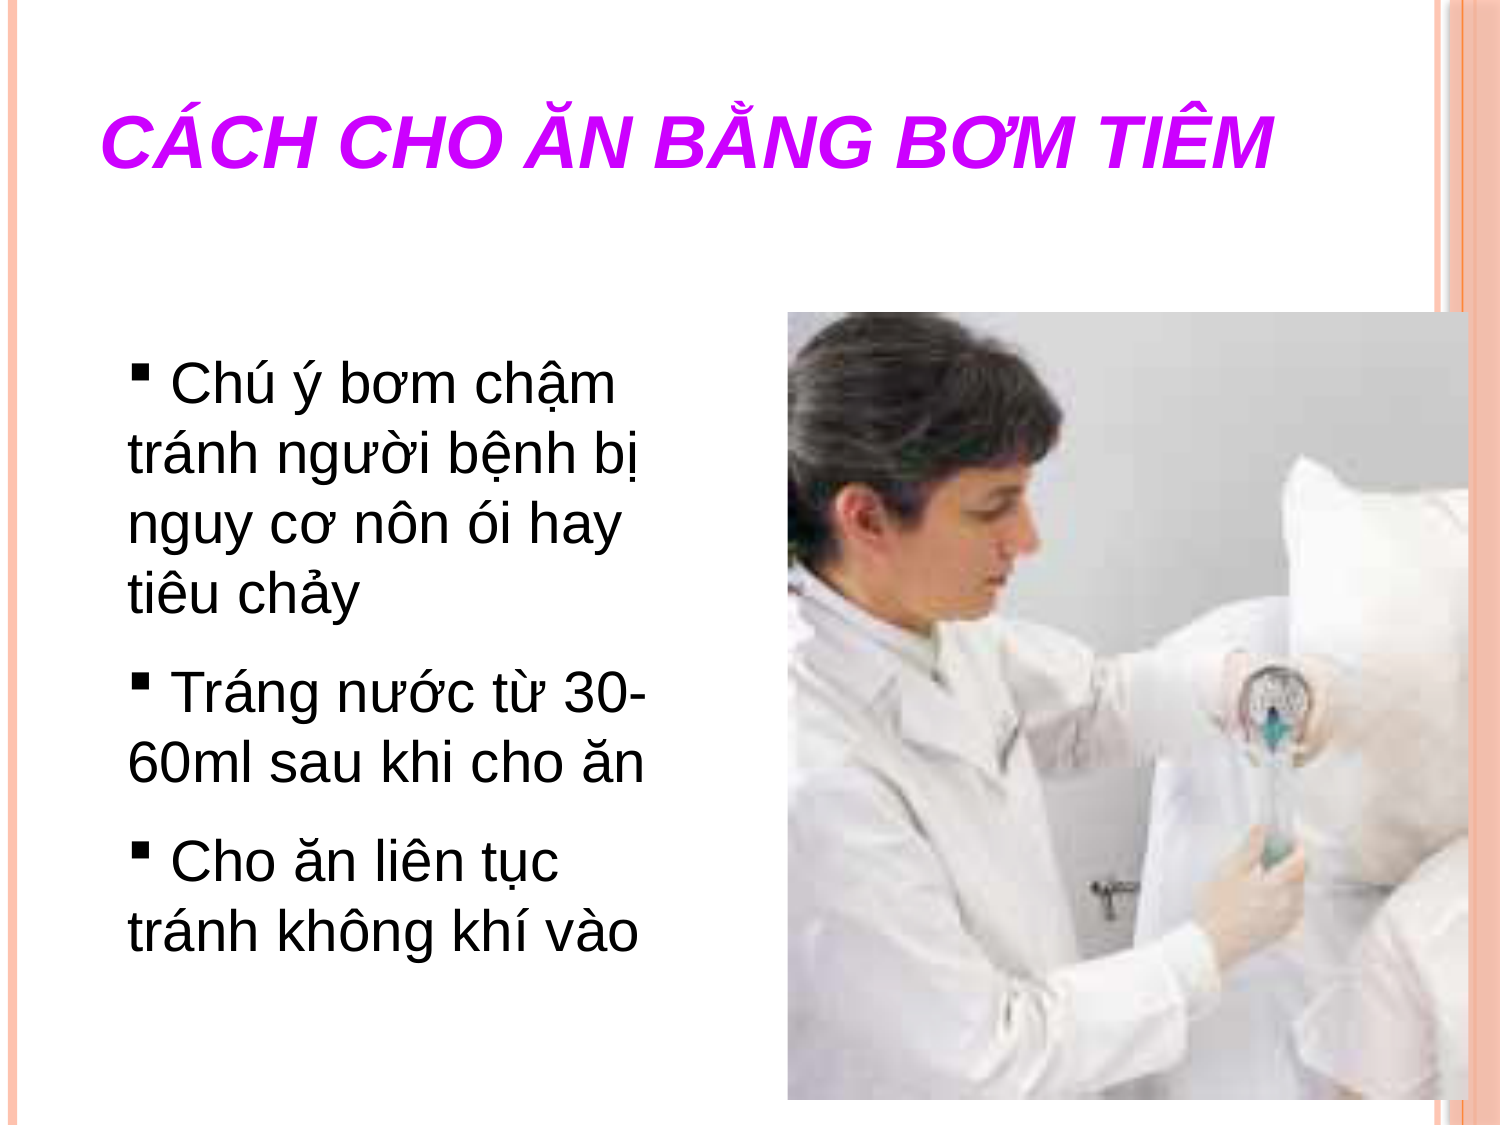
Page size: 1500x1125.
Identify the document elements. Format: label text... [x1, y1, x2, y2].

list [786, 311, 1469, 1101]
text_box Chú ý bơm chậm tránh người bệnh bị nguy cơ nôn ói hay tiêu chảy Tráng nước từ 30-60ml sau khi cho ăn Cho ăn liên tục tránh không khí vào [112, 337, 675, 971]
title Cách cho ăn bằng bơm tiêm [75, 45, 1300, 233]
